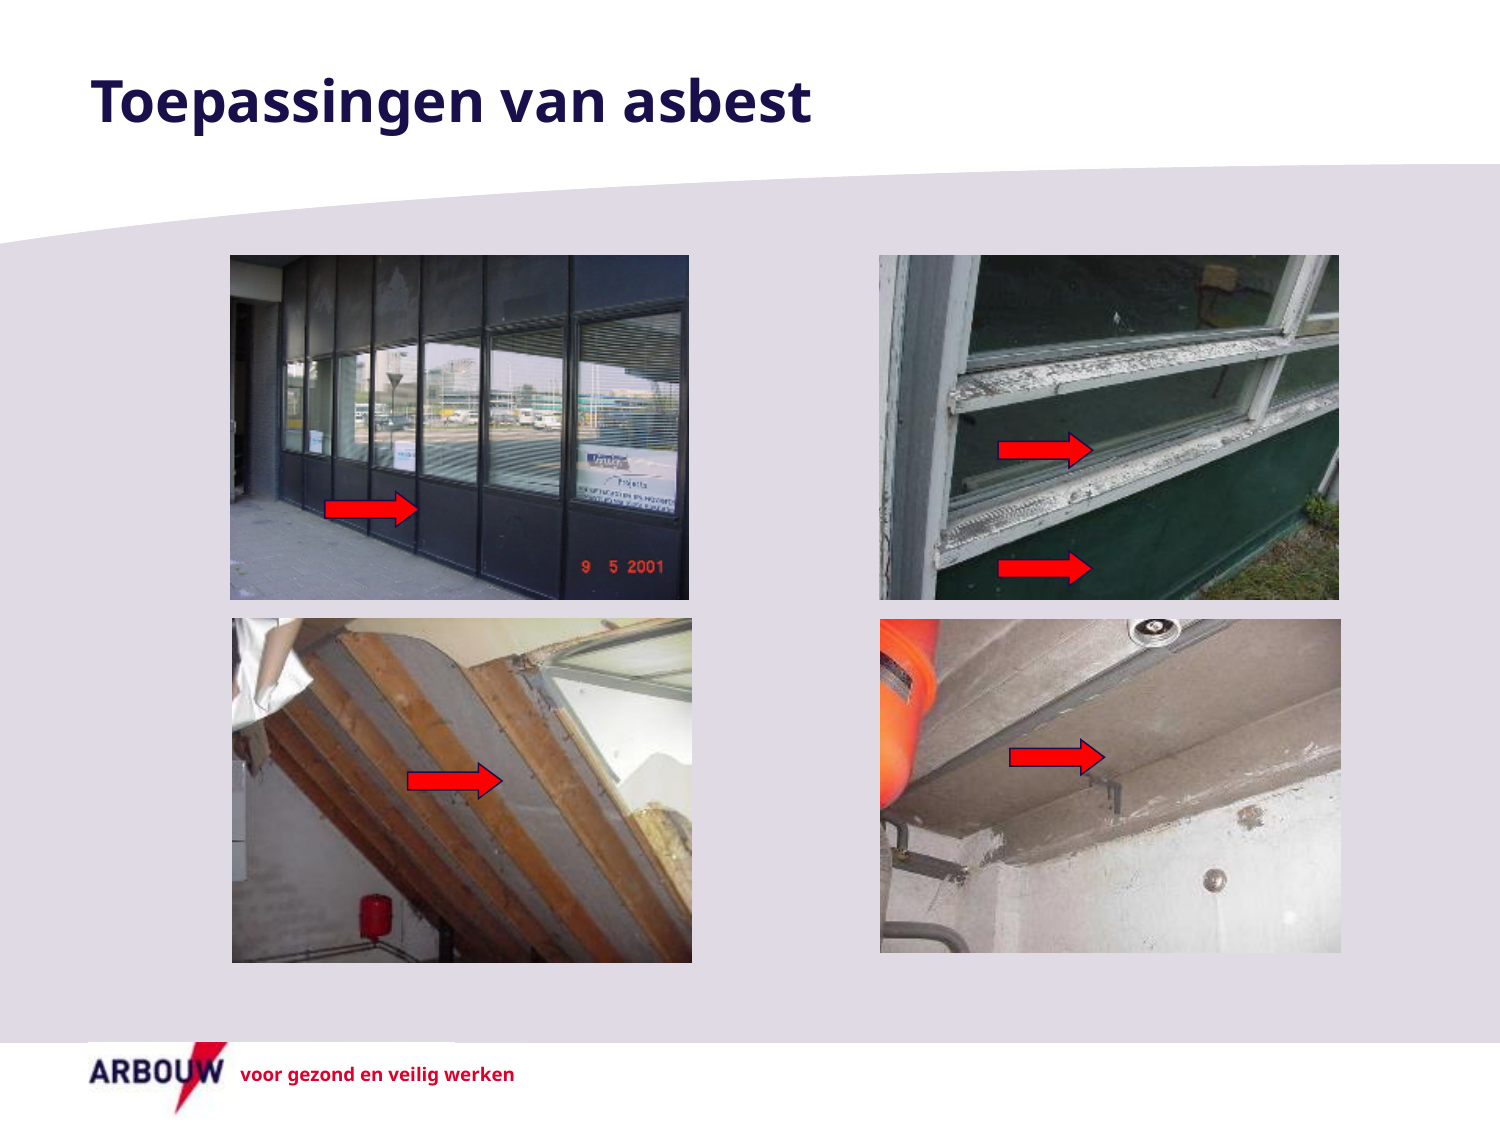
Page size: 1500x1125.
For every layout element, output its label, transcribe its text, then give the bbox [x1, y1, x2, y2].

title Toepassingen van asbest [74, 11, 1430, 188]
picture [88, 1042, 234, 1118]
picture [232, 618, 692, 963]
picture [879, 255, 1339, 600]
picture [879, 619, 1342, 953]
picture [229, 255, 689, 600]
